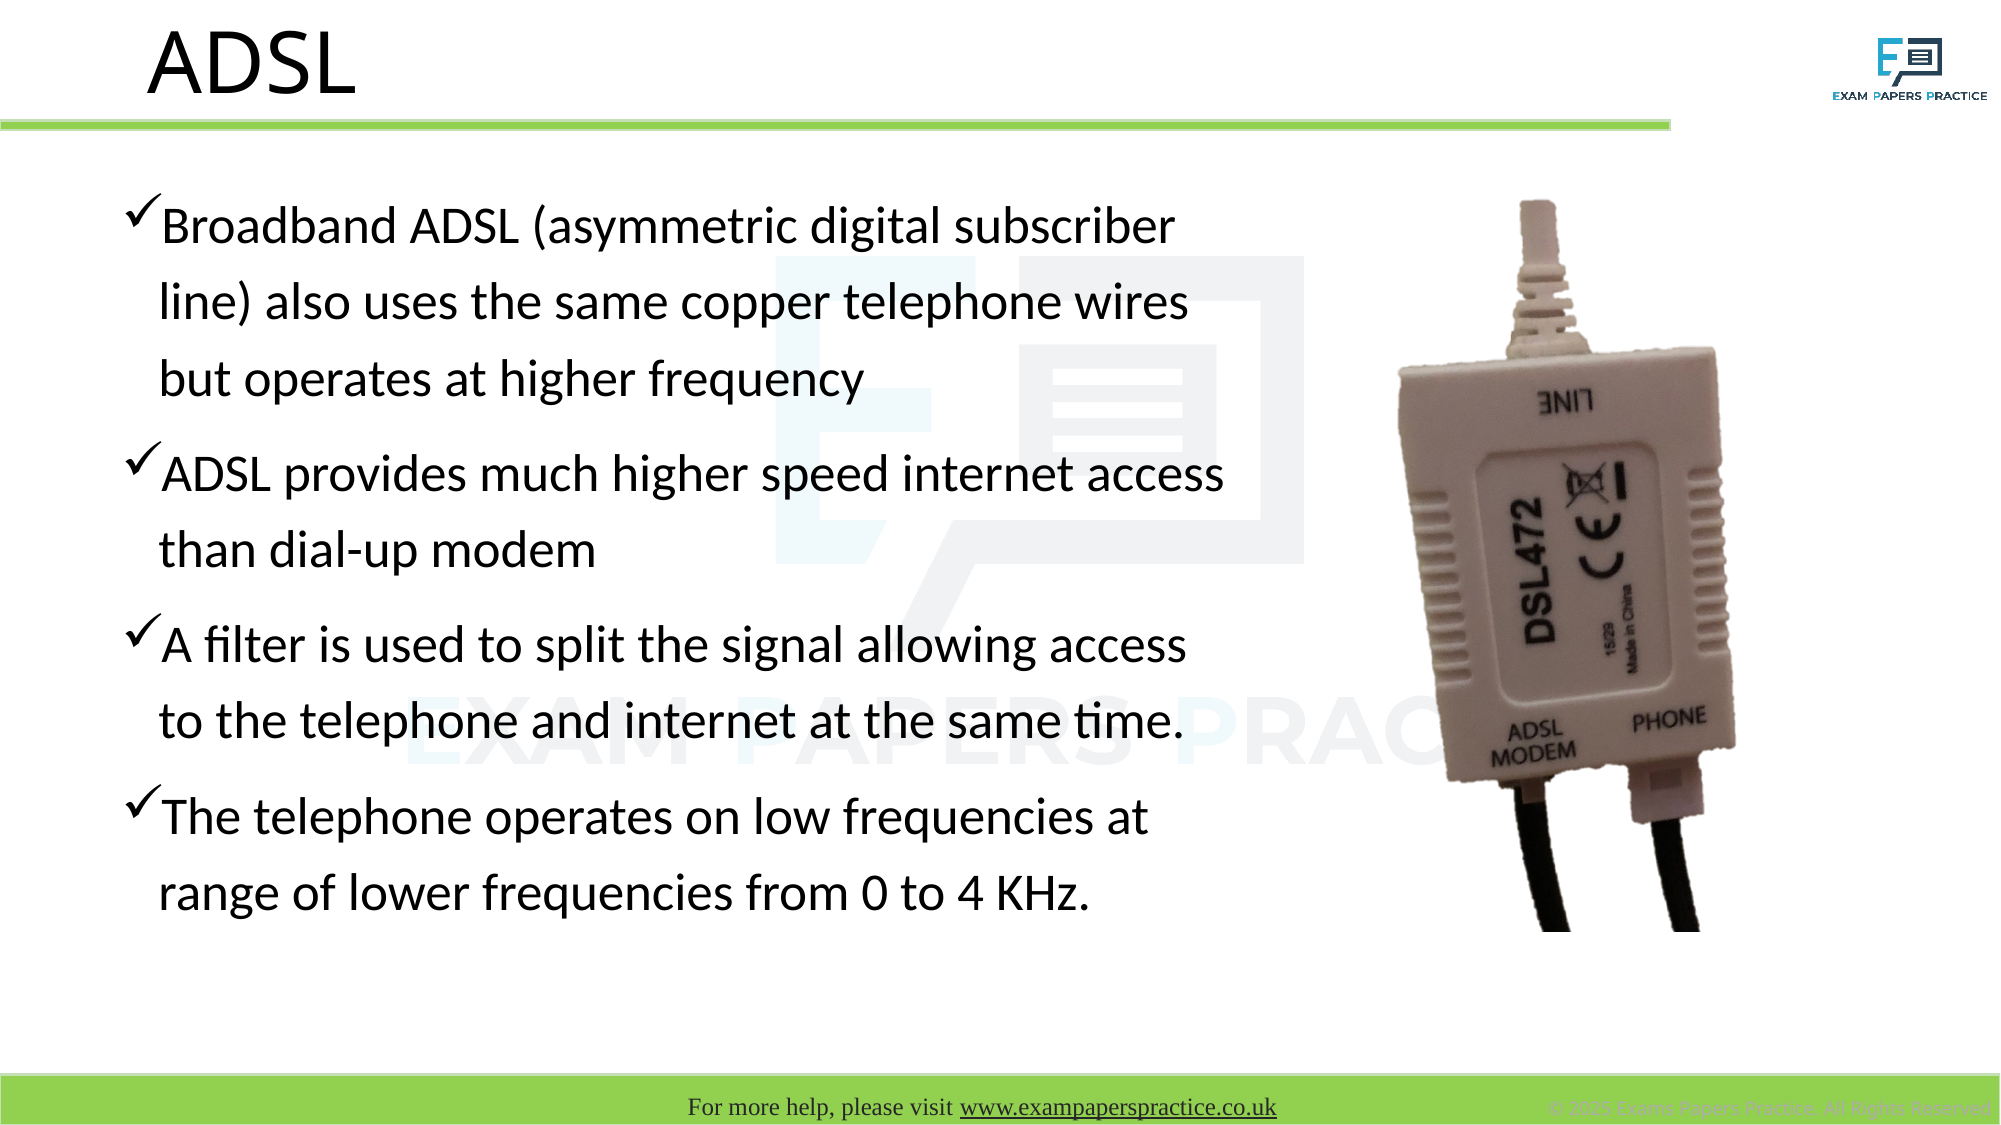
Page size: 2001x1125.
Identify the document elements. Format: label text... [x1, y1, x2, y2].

list Broadband ADSL (asymmetric digital subscriber line) also uses the same copper telephone wires but operates at higher frequency ADSL provides much higher speed internet access than dial-up modem A filter is used to split the signal allowing access to the telephone and internet at the same time. The telephone operates on low frequencies at range of lower frequencies from 0 to 4 KHz. [106, 170, 1243, 1080]
picture [1351, 193, 1822, 932]
title ADSL [132, 11, 1858, 121]
